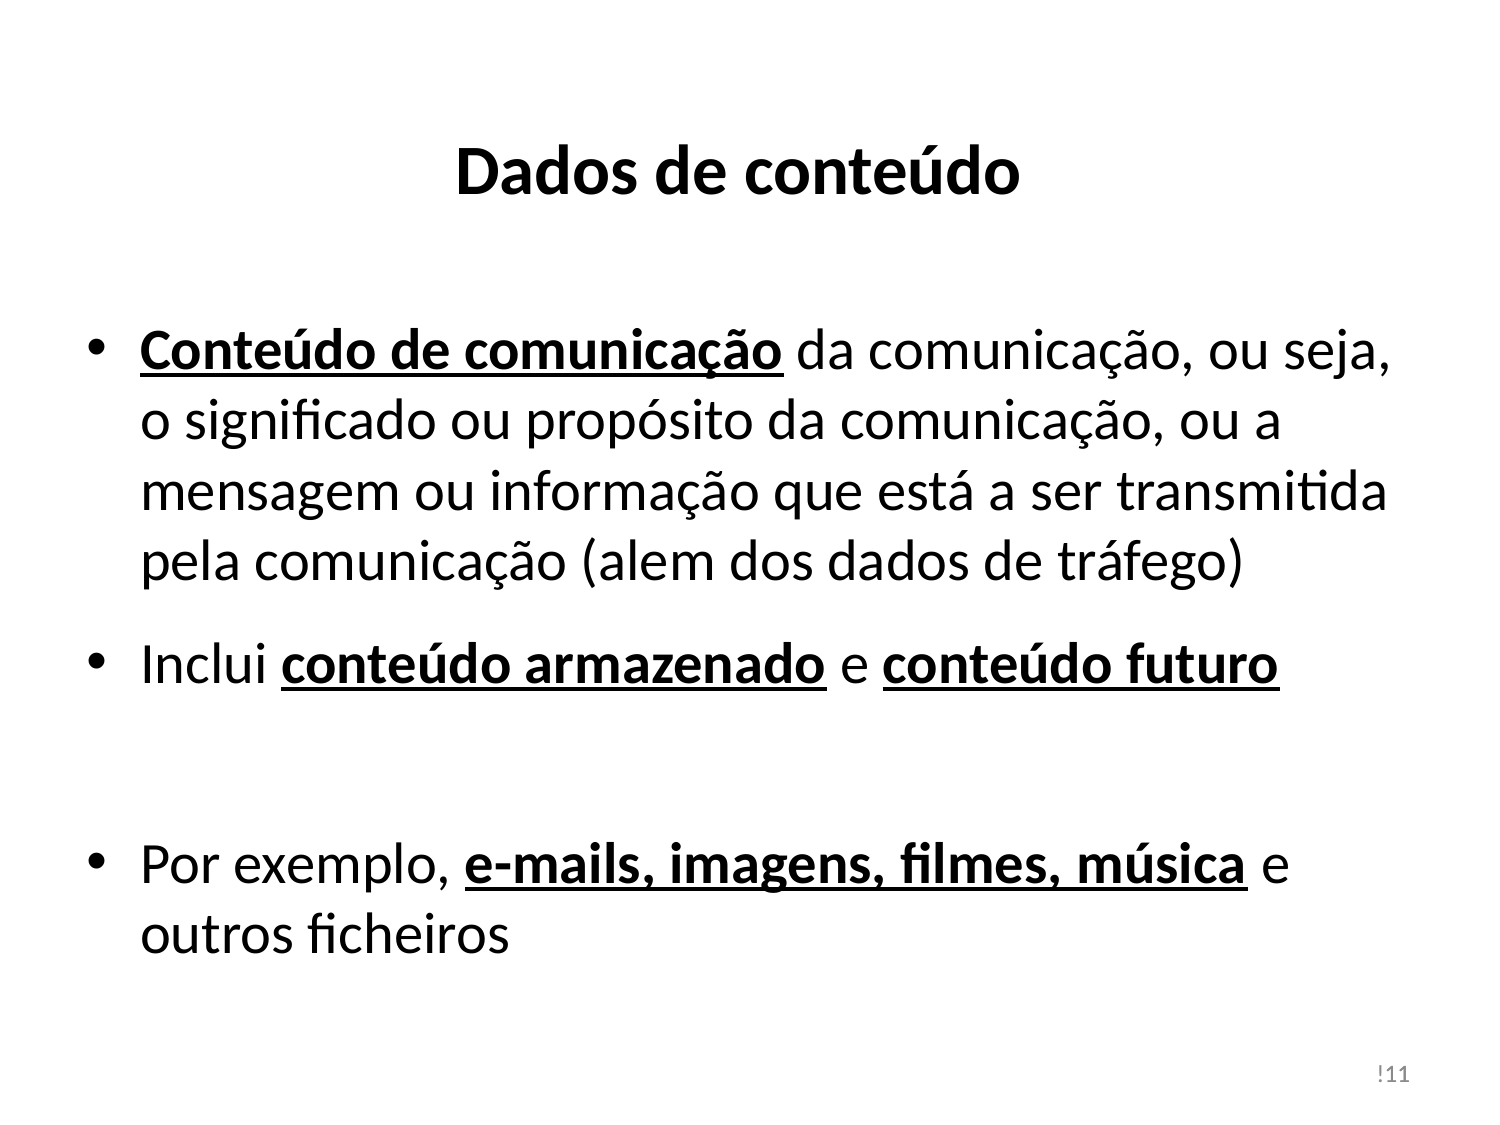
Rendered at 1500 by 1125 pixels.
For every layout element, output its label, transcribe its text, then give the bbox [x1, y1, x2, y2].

title Dados de conteúdo [85, 72, 1426, 261]
text_box !11 [1074, 1042, 1425, 1103]
list Conteúdo de comunicação da comunicação, ou seja, o significado ou propósito da comunicação, ou a mensagem ou informação que está a ser transmitida pela comunicação (alem dos dados de tráfego) Inclui conteúdo armazenado e conteúdo futuro Por exemplo, e-mails, imagens, filmes, música e outros ficheiros [71, 302, 1440, 1031]
